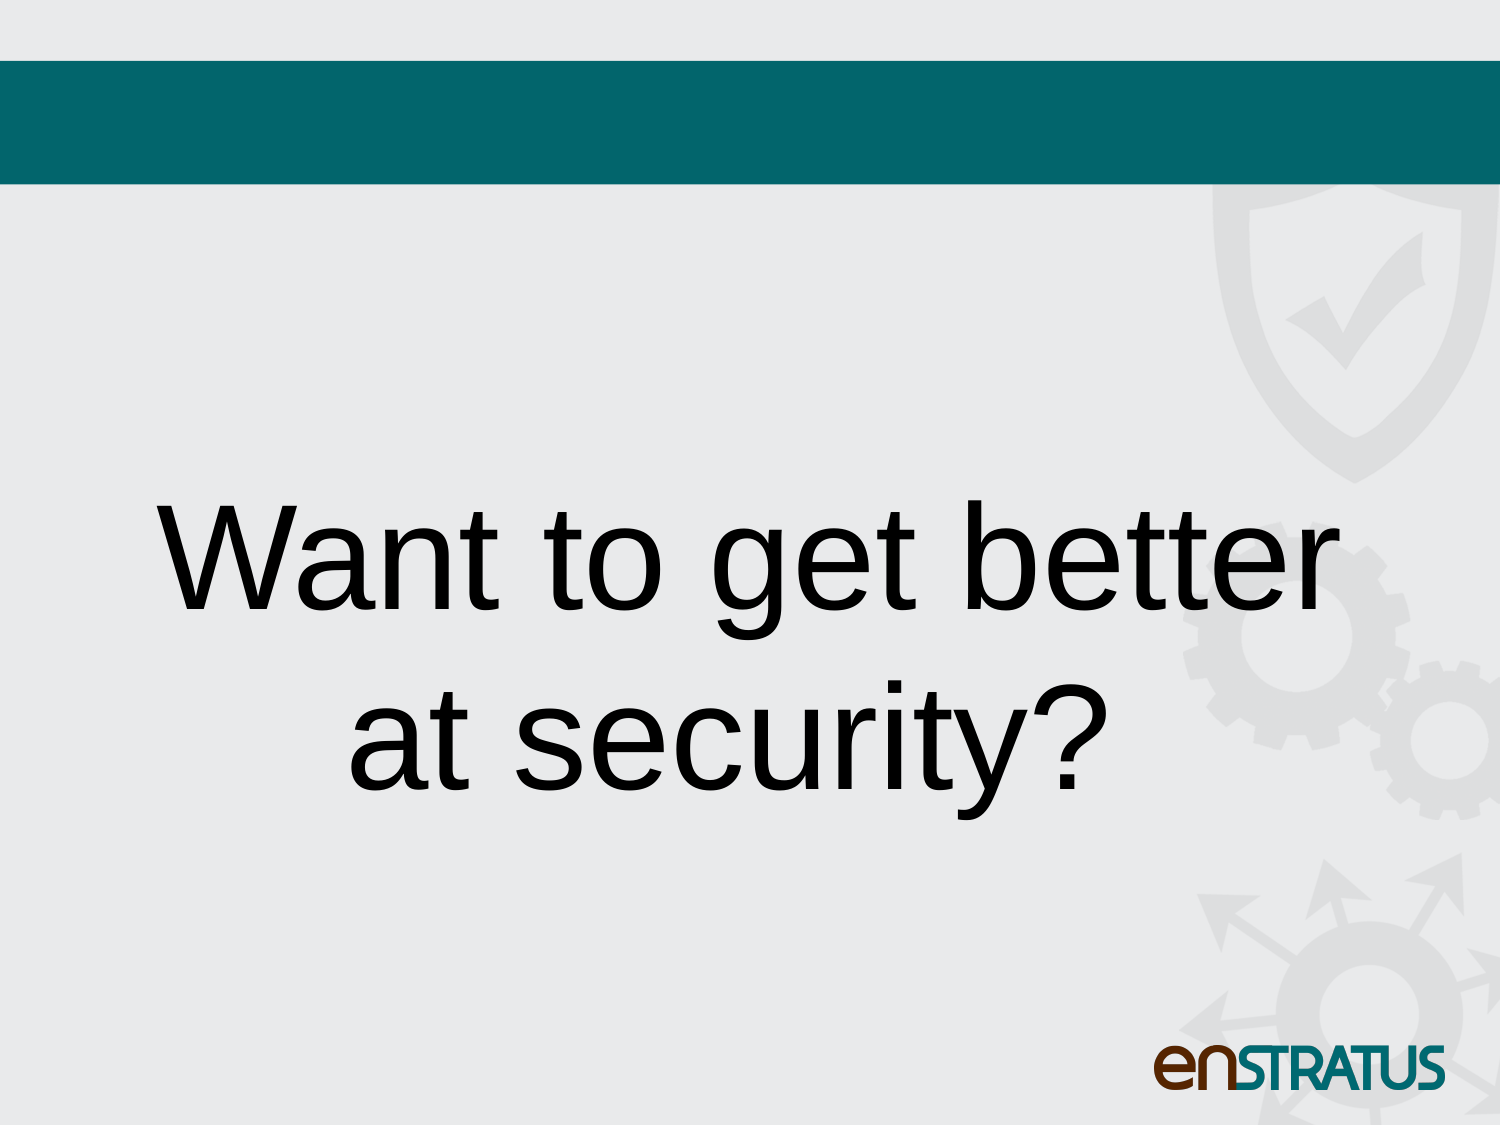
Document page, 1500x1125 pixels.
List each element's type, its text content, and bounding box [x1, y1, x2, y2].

picture [0, 185, 1500, 1125]
list Want to get better at security? [65, 234, 1435, 1046]
picture [0, 0, 1500, 60]
